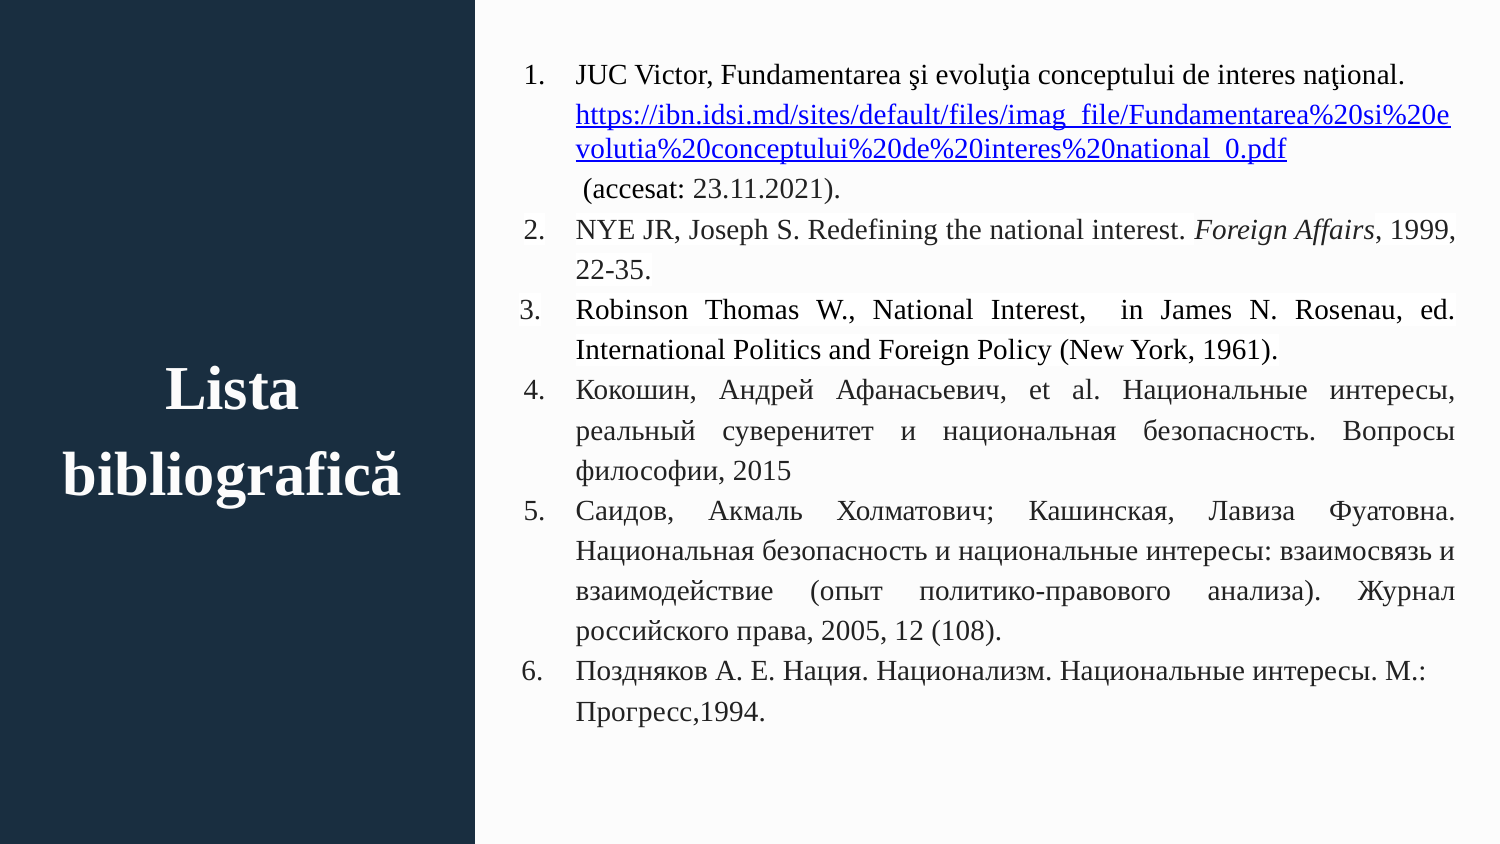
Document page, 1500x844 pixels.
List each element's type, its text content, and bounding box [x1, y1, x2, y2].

title Lista bibliografică [11, 280, 454, 563]
text_box JUC Victor, Fundamentarea şi evoluţia conceptului de interes naţional. https://ibn.idsi.md/sites/default/files/imag_file/Fundamentarea%20si%20evolutia%20conceptului%20de%20interes%20national_0.pdf (accesat: 23.11.2021). NYE JR, Joseph S. Redefining the national interest. Foreign Affairs, 1999, 22-35. Robinson Thomas W., National Interest, in James N. Rosenau, ed. International Politics and Foreign Policy (New York, 1961). Кокошин, Андрей Афанасьевич, et al. Национальные интересы, реальный суверенитет и национальная безопасность. Вопросы философии, 2015 Саидов, Акмаль Холматович; Кашинская, Лавиза Фуатовна. Национальная безопасность и национальные интересы: взаимосвязь и взаимодействие (опыт политико-правового анализа). Журнал российского права, 2005, 12 (108). Поздняков А. Е. Нация. Национализм. Национальные интересы. М.: Прогресс,1994. [485, 0, 1472, 743]
